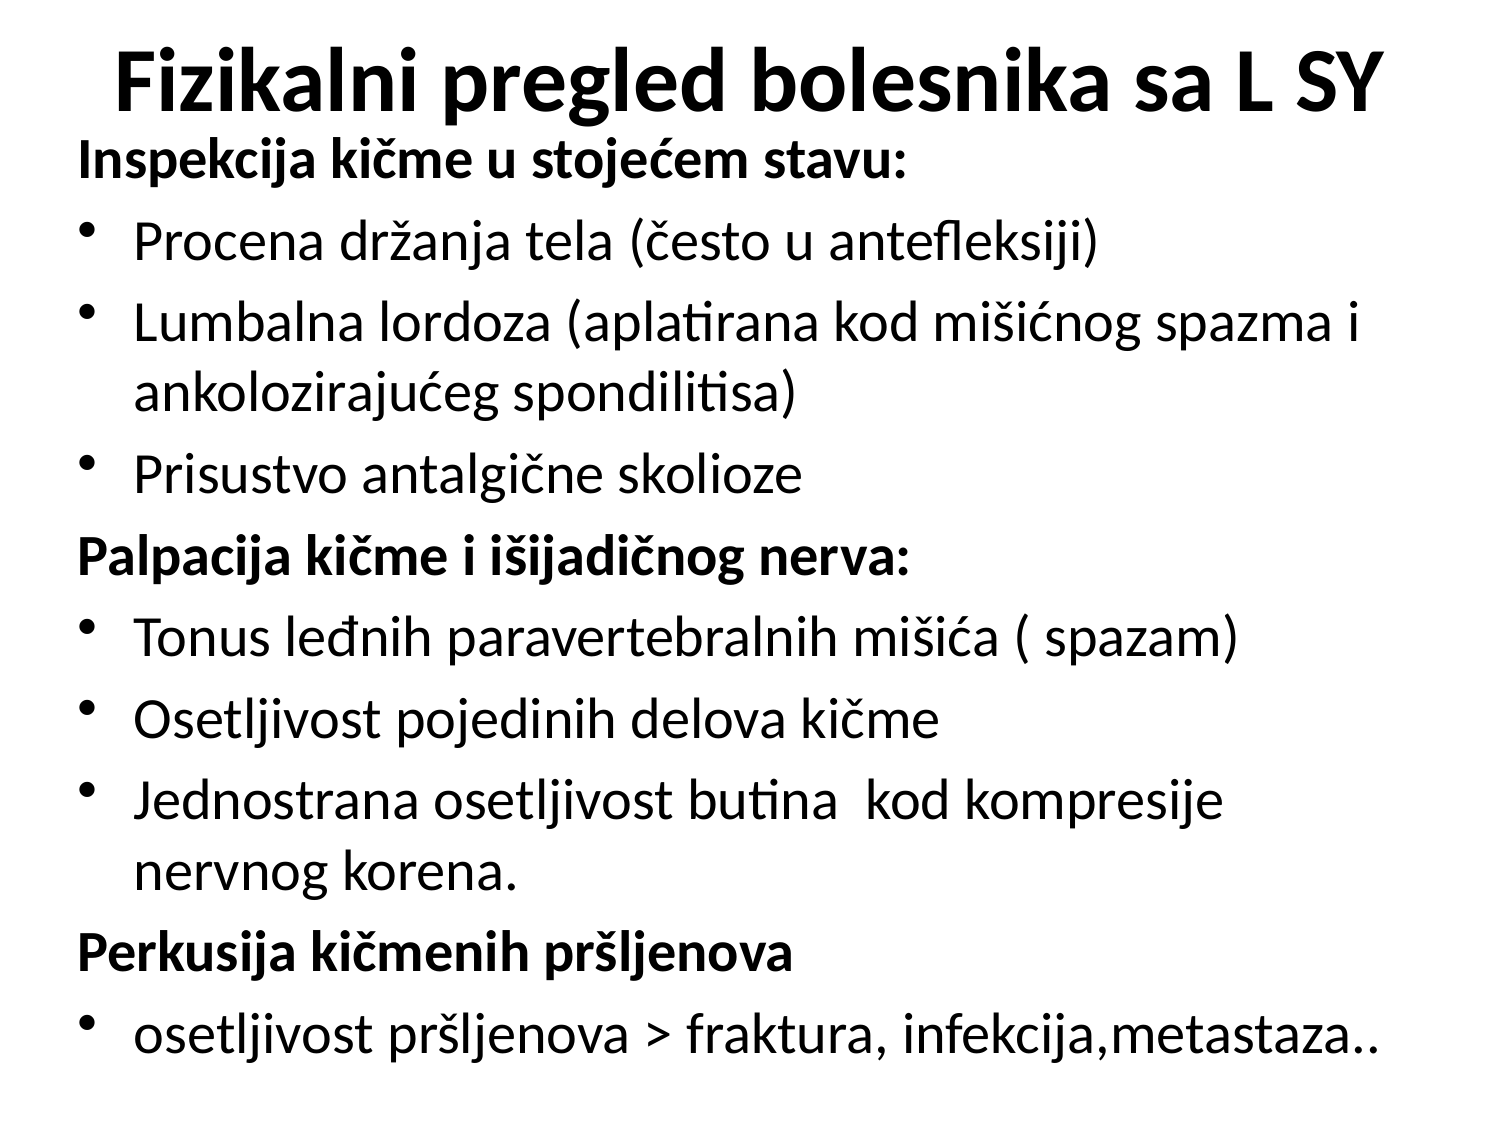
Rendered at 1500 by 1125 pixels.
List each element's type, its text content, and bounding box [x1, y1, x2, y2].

title Fizikalni pregled bolesnika sa L SY [74, 37, 1426, 113]
list Inspekcija kičme u stojećem stavu: Procena držanja tela (često u antefleksiji) Lumbalna lordoza (aplatirana kod mišićnog spazma i ankolozirajućeg spondilitisa) Prisustvo antalgične skolioze Palpacija kičme i išijadičnog nerva: Tonus leđnih paravertebralnih mišića ( spazam) Osetljivost pojedinih delova kičme Jednostrana osetljivost butina kod kompresije nervnog korena. Perkusija kičmenih pršljenova osetljivost pršljenova > fraktura, infekcija,metastaza.. [62, 112, 1413, 1088]
